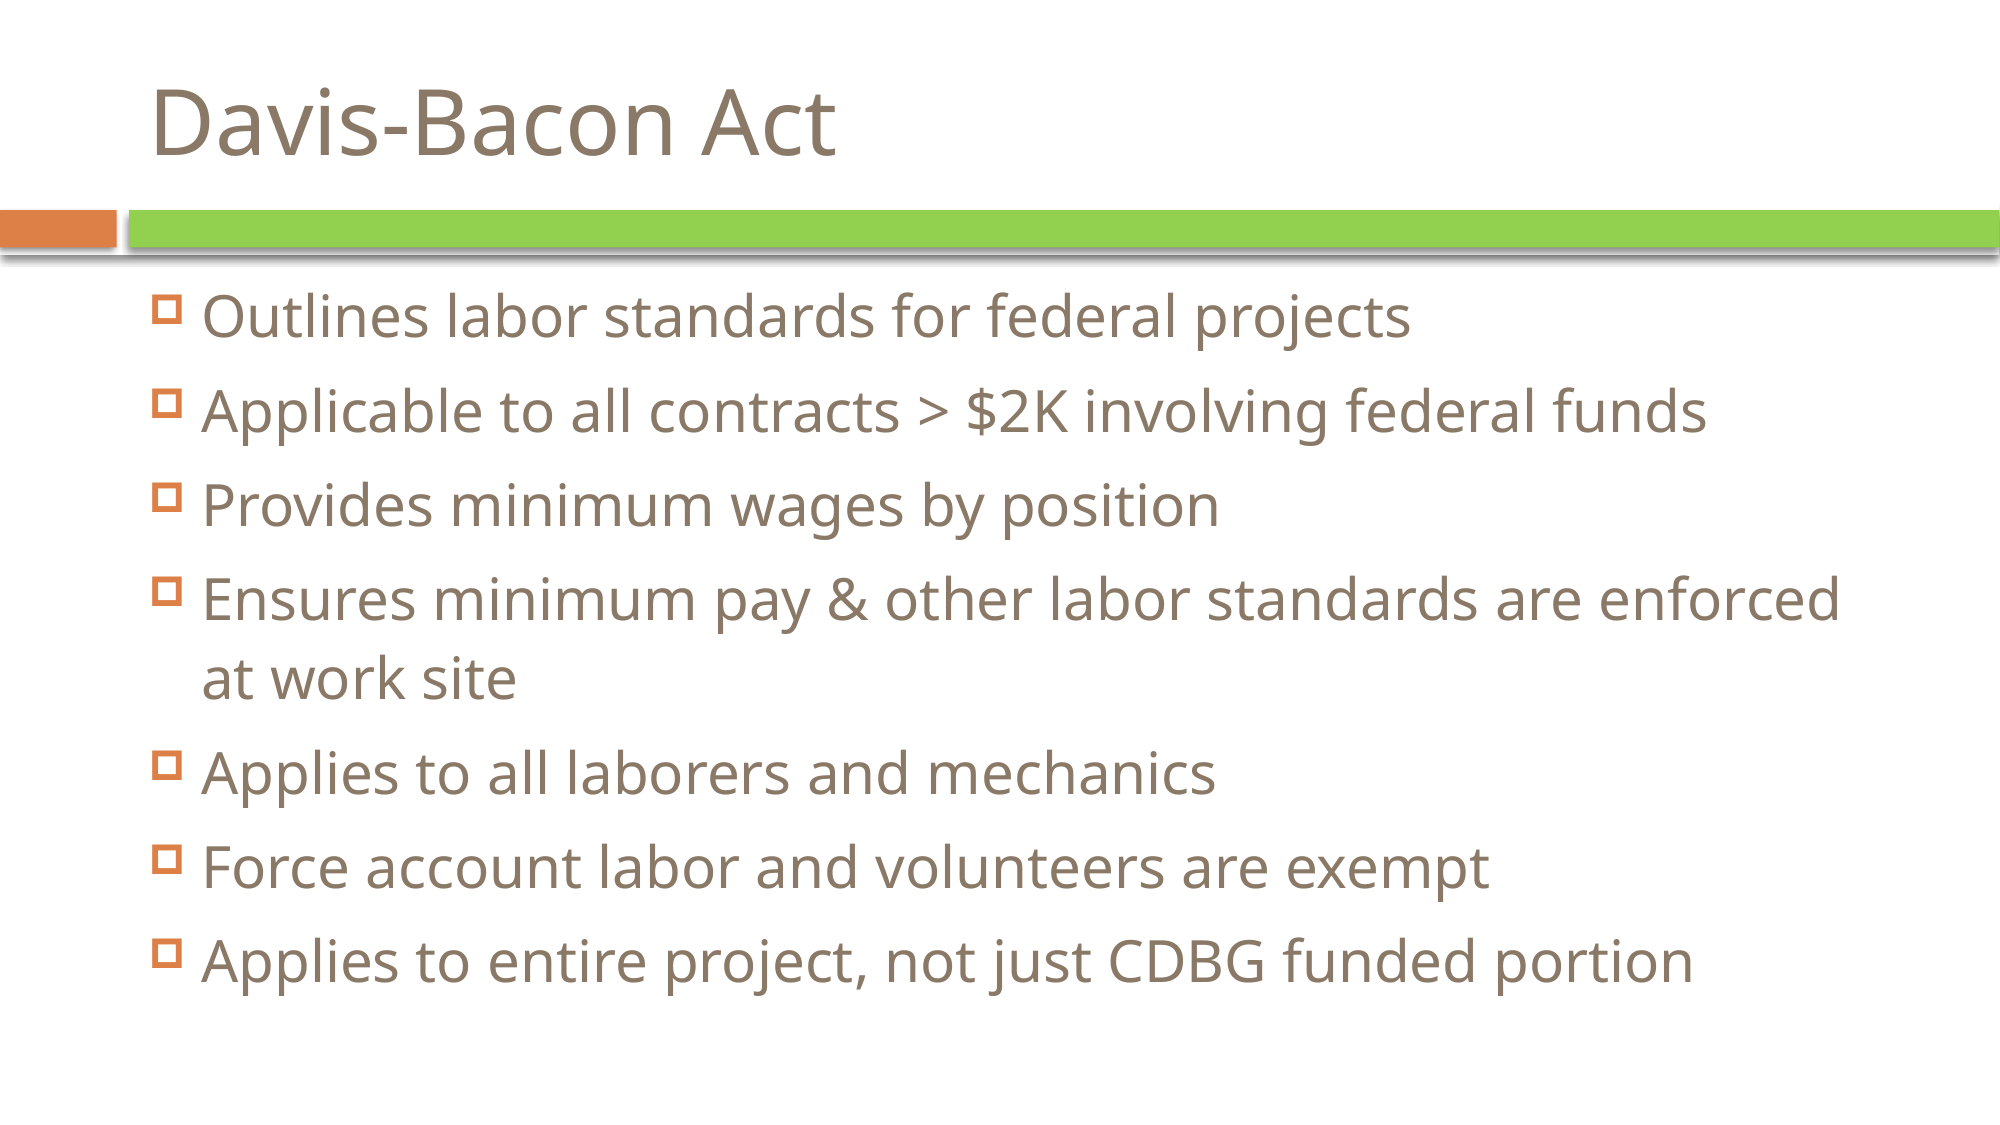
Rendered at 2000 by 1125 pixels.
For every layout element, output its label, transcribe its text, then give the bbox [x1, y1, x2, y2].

title Davis-Bacon Act [133, 37, 1917, 200]
list Outlines labor standards for federal projects Applicable to all contracts > $2K involving federal funds Provides minimum wages by position Ensures minimum pay & other labor standards are enforced at work site Applies to all laborers and mechanics Force account labor and volunteers are exempt Applies to entire project, not just CDBG funded portion [133, 262, 1917, 1100]
